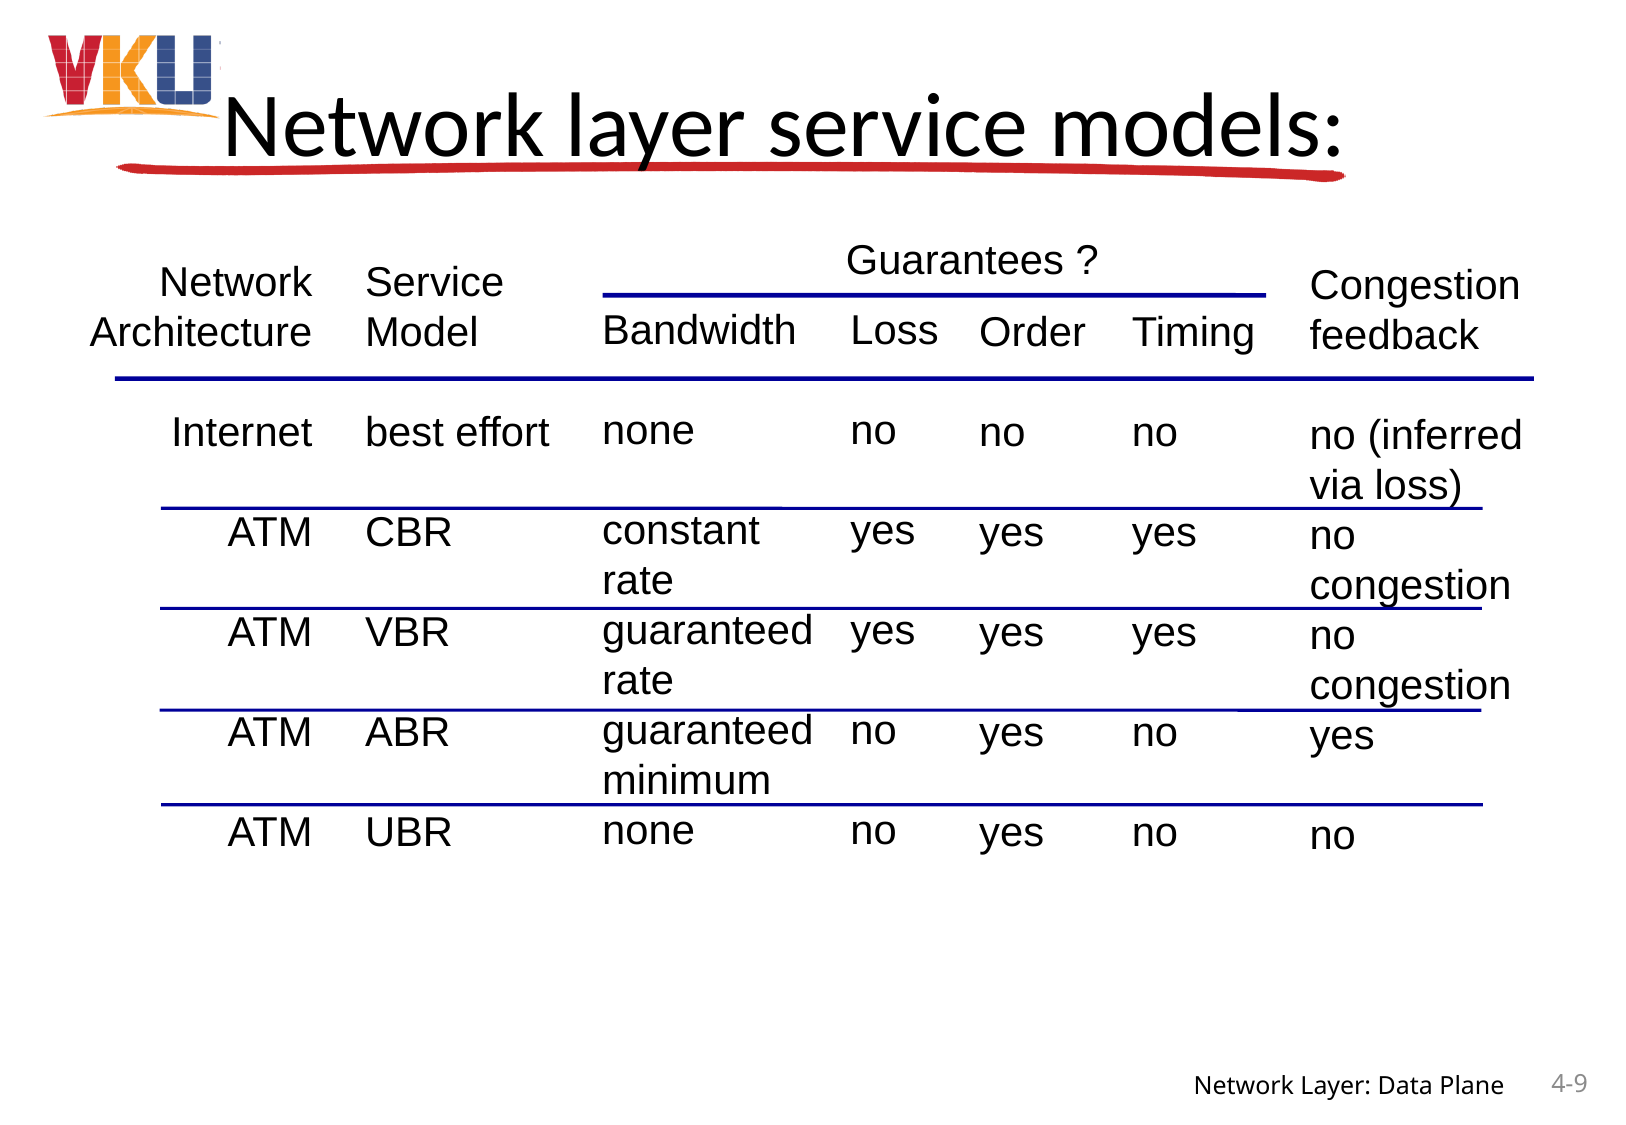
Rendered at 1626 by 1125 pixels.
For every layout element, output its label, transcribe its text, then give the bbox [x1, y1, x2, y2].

text_box Bandwidth none constant rate guaranteed rate guaranteed minimum none [587, 295, 835, 378]
text_box Bandwidth none constant rate guaranteed rate guaranteed minimum none [587, 805, 835, 861]
text_box Service Model best effort CBR VBR ABR UBR [350, 509, 565, 608]
text_box Timing no yes yes no no [1117, 805, 1271, 863]
text_box Service Model best effort CBR VBR ABR UBR [350, 609, 565, 710]
text_box Loss no yes yes no no [835, 296, 954, 378]
text_box Order no yes yes yes yes [964, 379, 1102, 508]
picture [32, 21, 228, 129]
text_box Order no yes yes yes yes [964, 805, 1102, 863]
text_box Bandwidth none constant rate guaranteed rate guaranteed minimum none [587, 509, 835, 608]
text_box Order no yes yes yes yes [964, 711, 1102, 804]
text_box Order no yes yes yes yes [964, 509, 1102, 608]
text_box Service Model best effort CBR VBR ABR UBR [350, 379, 565, 508]
text_box Bandwidth none constant rate guaranteed rate guaranteed minimum none [587, 379, 835, 508]
slide_number 4-9 [1502, 1062, 1603, 1107]
title Network layer service models: [94, 39, 1476, 200]
text_box Service Model best effort CBR VBR ABR UBR [350, 247, 565, 378]
picture [110, 156, 1360, 188]
text_box Timing no yes yes no no [1117, 609, 1271, 710]
text_box Bandwidth none constant rate guaranteed rate guaranteed minimum none [587, 609, 835, 710]
text_box Timing no yes yes no no [1117, 509, 1271, 608]
text_box Order no yes yes yes yes [964, 609, 1102, 710]
text_box Service Model best effort CBR VBR ABR UBR [350, 711, 565, 804]
text_box Loss no yes yes no no [835, 379, 954, 508]
text_box Timing no yes yes no no [1117, 297, 1271, 378]
text_box Timing no yes yes no no [1117, 711, 1271, 804]
text_box Loss no yes yes no no [835, 711, 954, 804]
text_box Congestion feedback no (inferred via loss) no congestion no congestion yes no [1294, 250, 1539, 866]
text_box Loss no yes yes no no [835, 609, 954, 710]
text_box Timing no yes yes no no [1117, 379, 1271, 508]
text_box Order no yes yes yes yes [964, 297, 1102, 378]
footer Network Layer: Data Plane [1132, 1062, 1502, 1102]
text_box Network Architecture Internet ATM ATM ATM ATM [74, 247, 328, 863]
text_box Service Model best effort CBR VBR ABR UBR [350, 805, 565, 863]
text_box Loss no yes yes no no [835, 509, 954, 608]
text_box Loss no yes yes no no [835, 805, 954, 861]
text_box Guarantees ? [831, 225, 1115, 291]
text_box Bandwidth none constant rate guaranteed rate guaranteed minimum none [587, 711, 835, 804]
